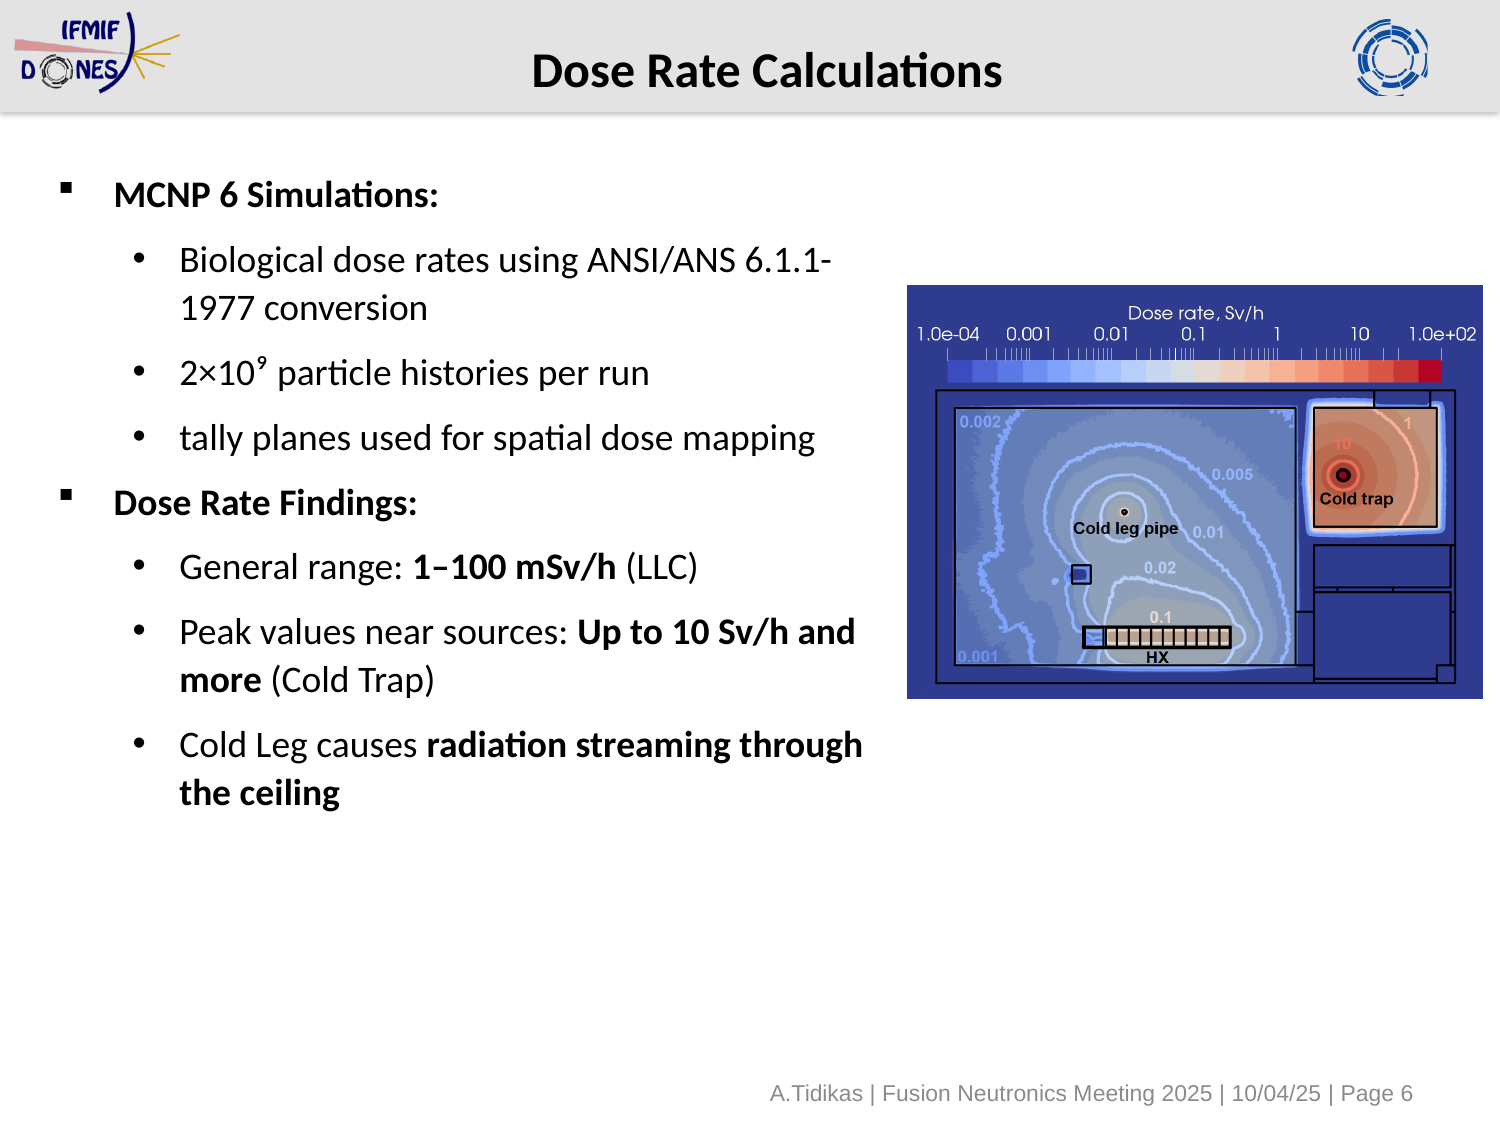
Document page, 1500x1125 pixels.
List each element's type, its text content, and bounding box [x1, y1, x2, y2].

title Dose Rate Calculations [206, 26, 1329, 102]
picture [907, 285, 1483, 700]
footer A.Tidikas | Fusion Neutronics Meeting 2025 | 10/04/25 | Page 6 [76, 1070, 1429, 1115]
text_box MCNP 6 Simulations: Biological dose rates using ANSI/ANS 6.1.1-1977 conversion 2×10⁹ particle histories per run tally planes used for spatial dose mapping Dose Rate Findings: General range: 1–100 mSv/h (LLC) Peak values near sources: Up to 10 Sv/h and more (Cold Trap) Cold Leg causes radiation streaming through the ceiling [42, 159, 908, 821]
picture [5, 7, 180, 102]
